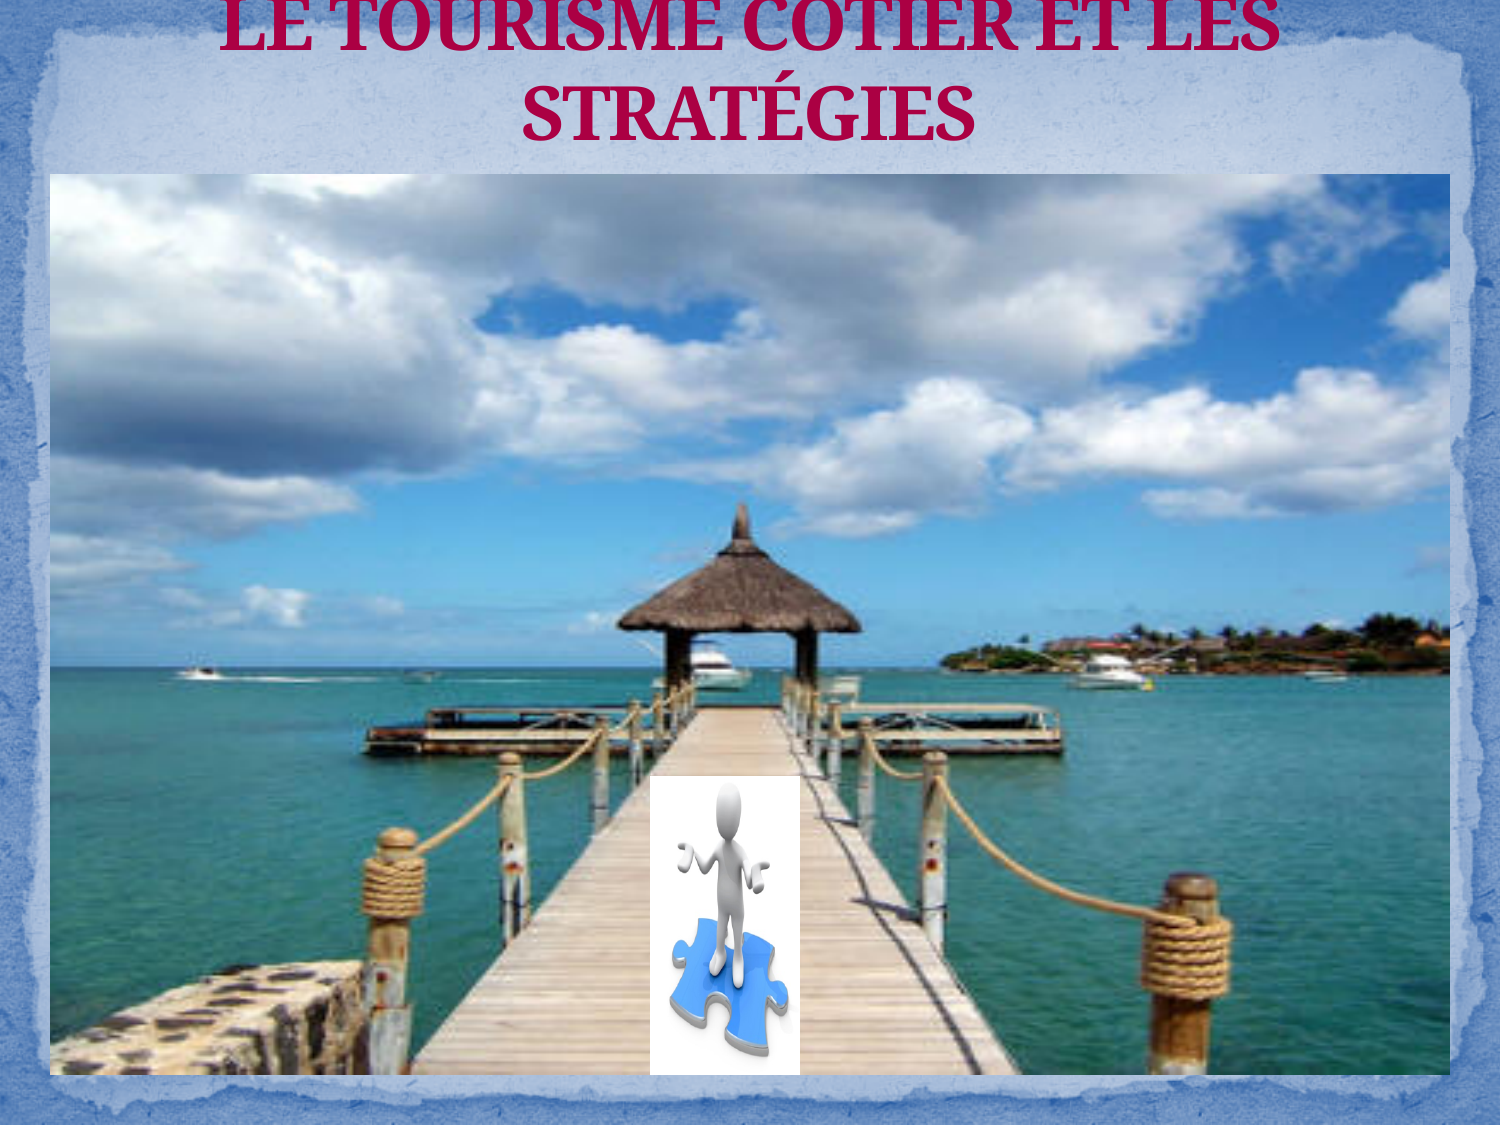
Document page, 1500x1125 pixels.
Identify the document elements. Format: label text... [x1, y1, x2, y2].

title LE TOURISME CÔTIER ET LES STRATÉGIES [0, 0, 1500, 163]
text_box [49, 174, 1451, 1076]
